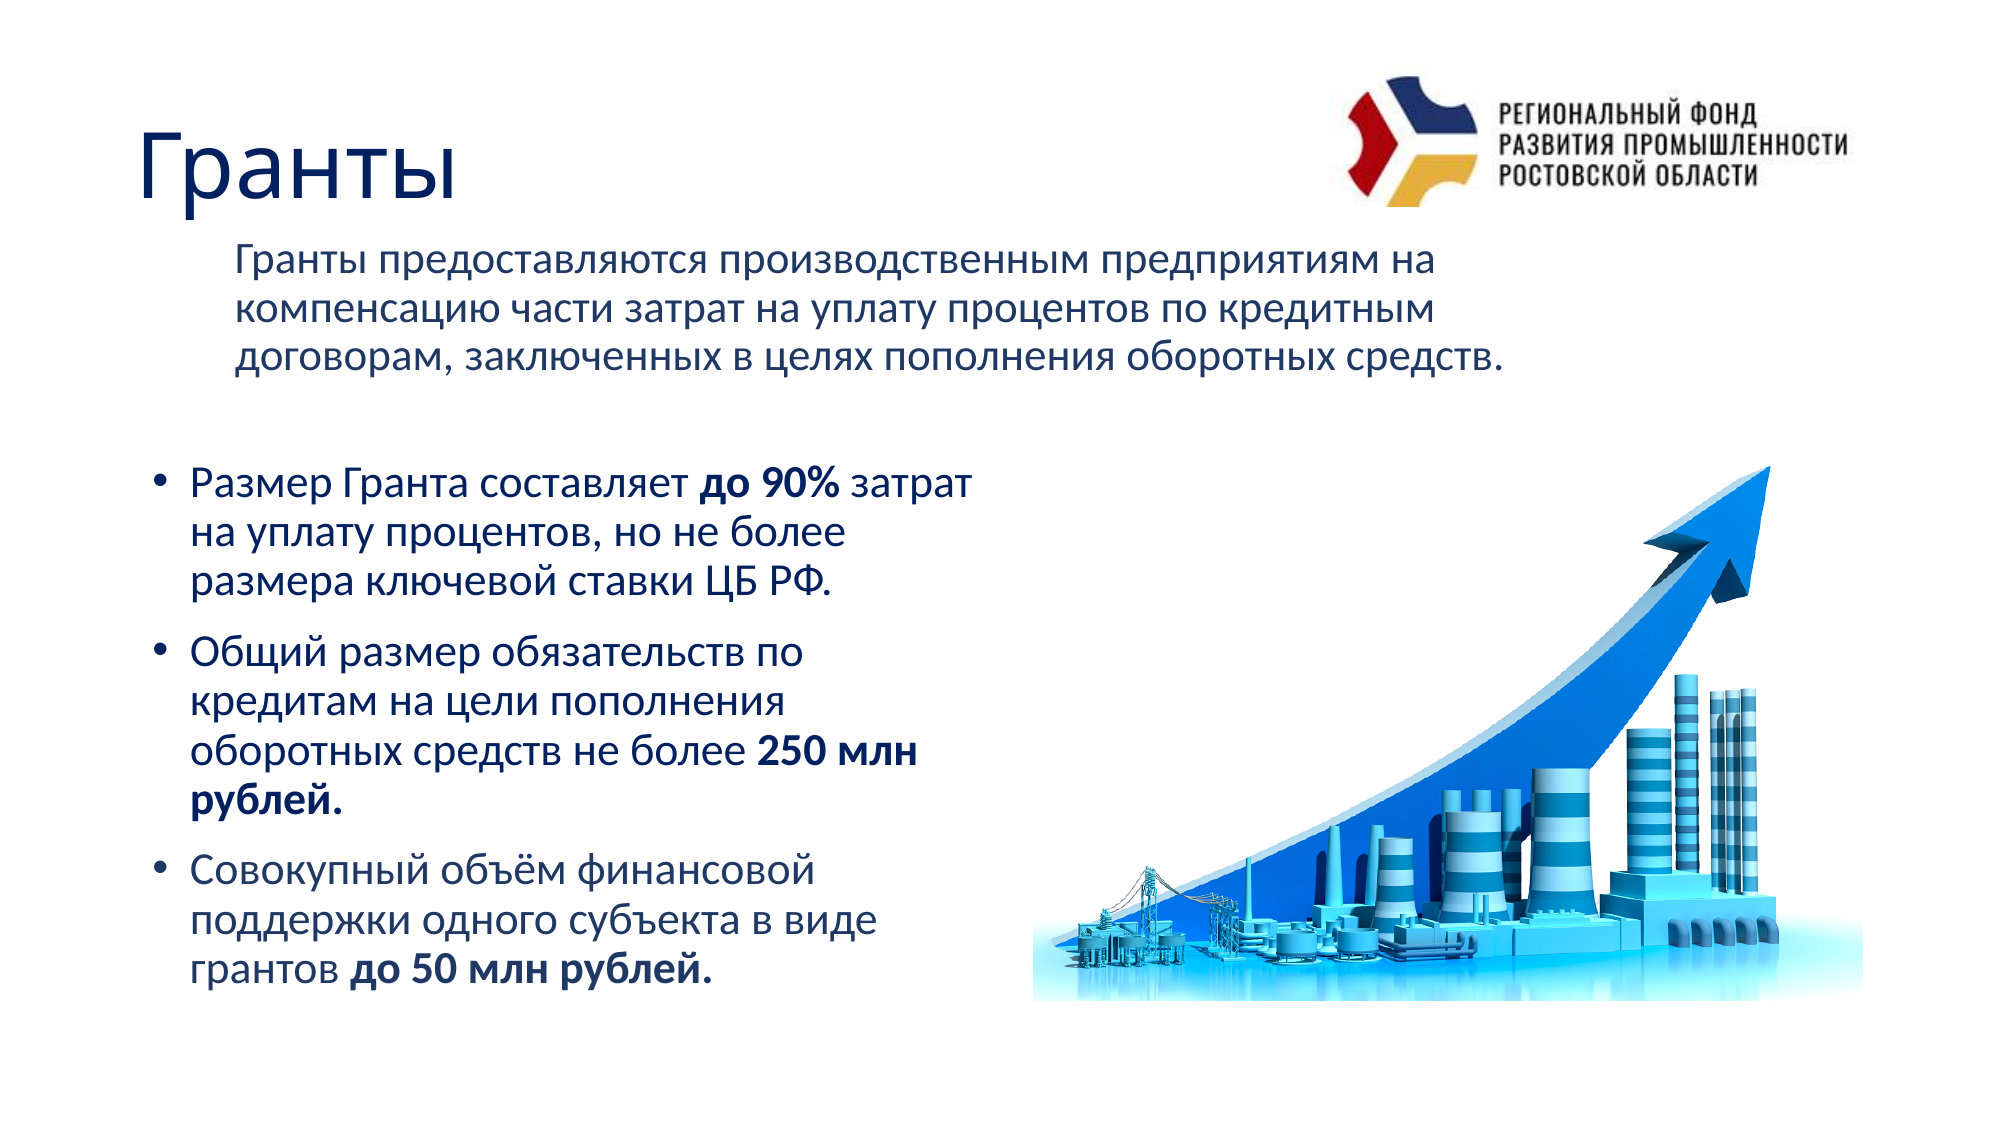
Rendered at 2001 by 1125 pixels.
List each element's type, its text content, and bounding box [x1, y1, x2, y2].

title Гранты [120, 59, 1391, 278]
picture [1033, 462, 1863, 1002]
list Гранты предоставляются производственным предприятиям на компенсацию части затрат на уплату процентов по кредитным договорам, заключенных в целях пополнения оборотных средств. [219, 227, 1629, 418]
list Размер Гранта составляет до 90% затрат на уплату процентов, но не более размера ключевой ставки ЦБ РФ. Общий размер обязательств по кредитам на цели пополнения оборотных средств не более 250 млн рублей. Совокупный объём финансовой поддержки одного субъекта в виде грантов до 50 млн рублей. [137, 450, 1013, 1014]
picture [1329, 64, 1880, 208]
